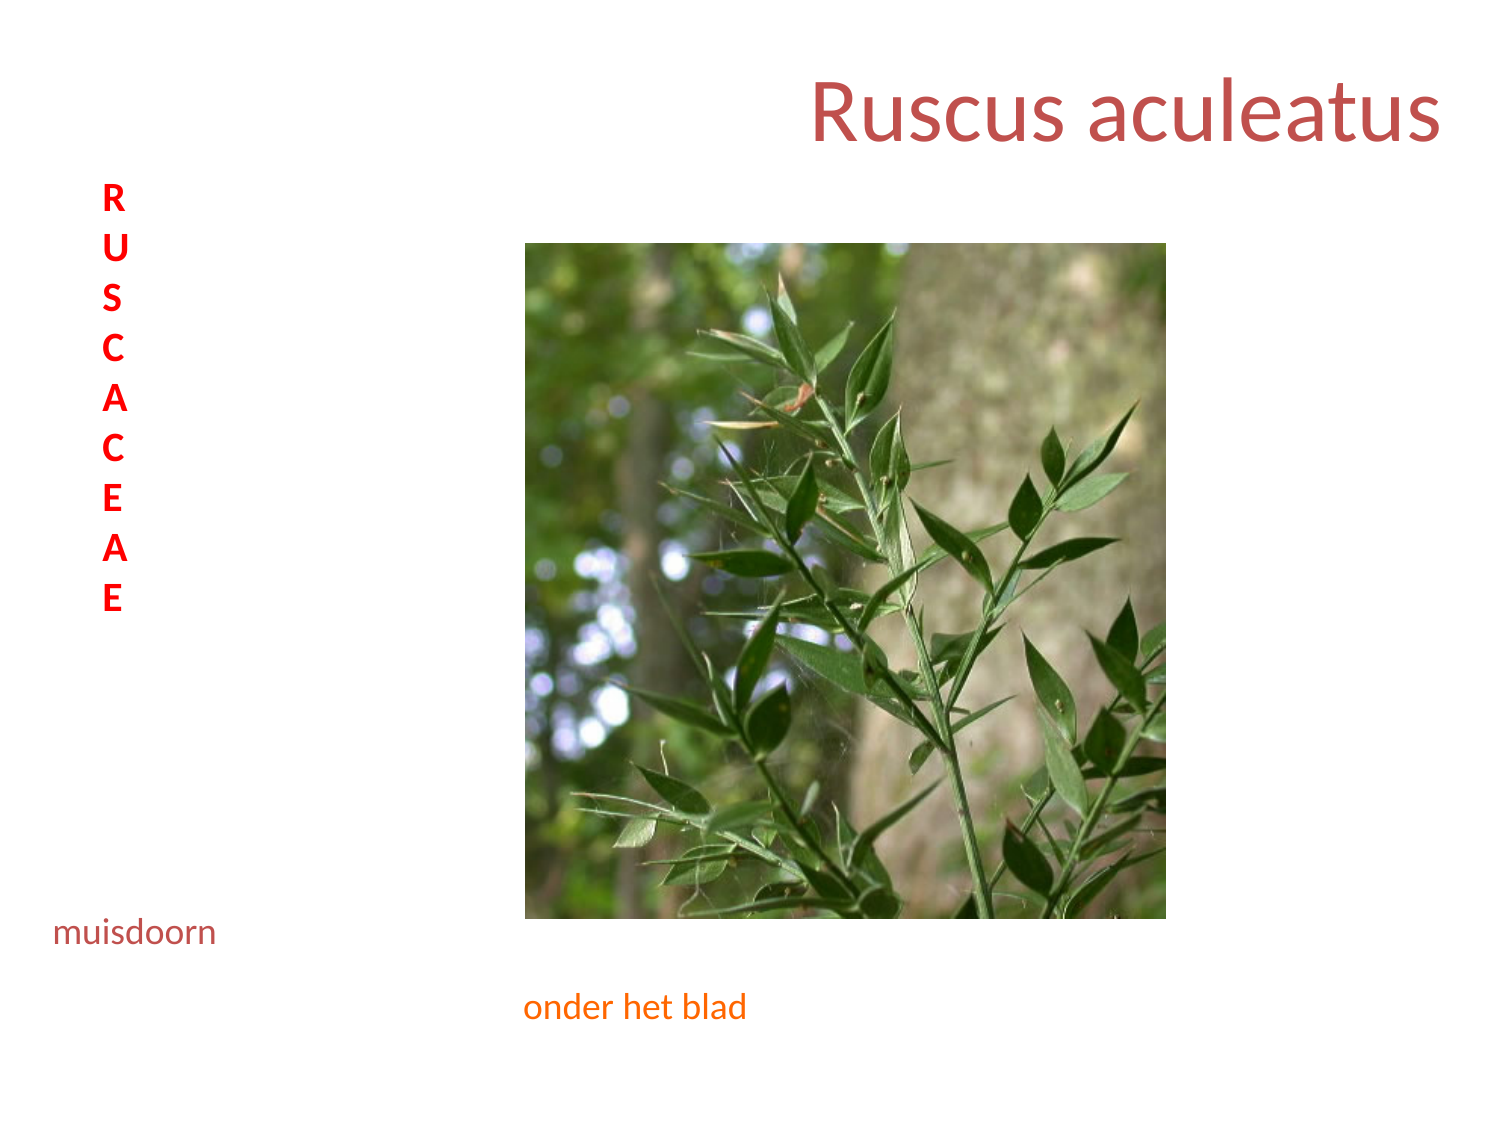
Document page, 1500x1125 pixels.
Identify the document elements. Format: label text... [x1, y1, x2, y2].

text_box RUSCACEAE [87, 162, 150, 628]
text_box muisdoorn [37, 899, 1100, 960]
text_box onder het blad [50, 974, 763, 1035]
picture [525, 243, 1167, 919]
text_box Ruscus aculeatus [183, 42, 1458, 231]
